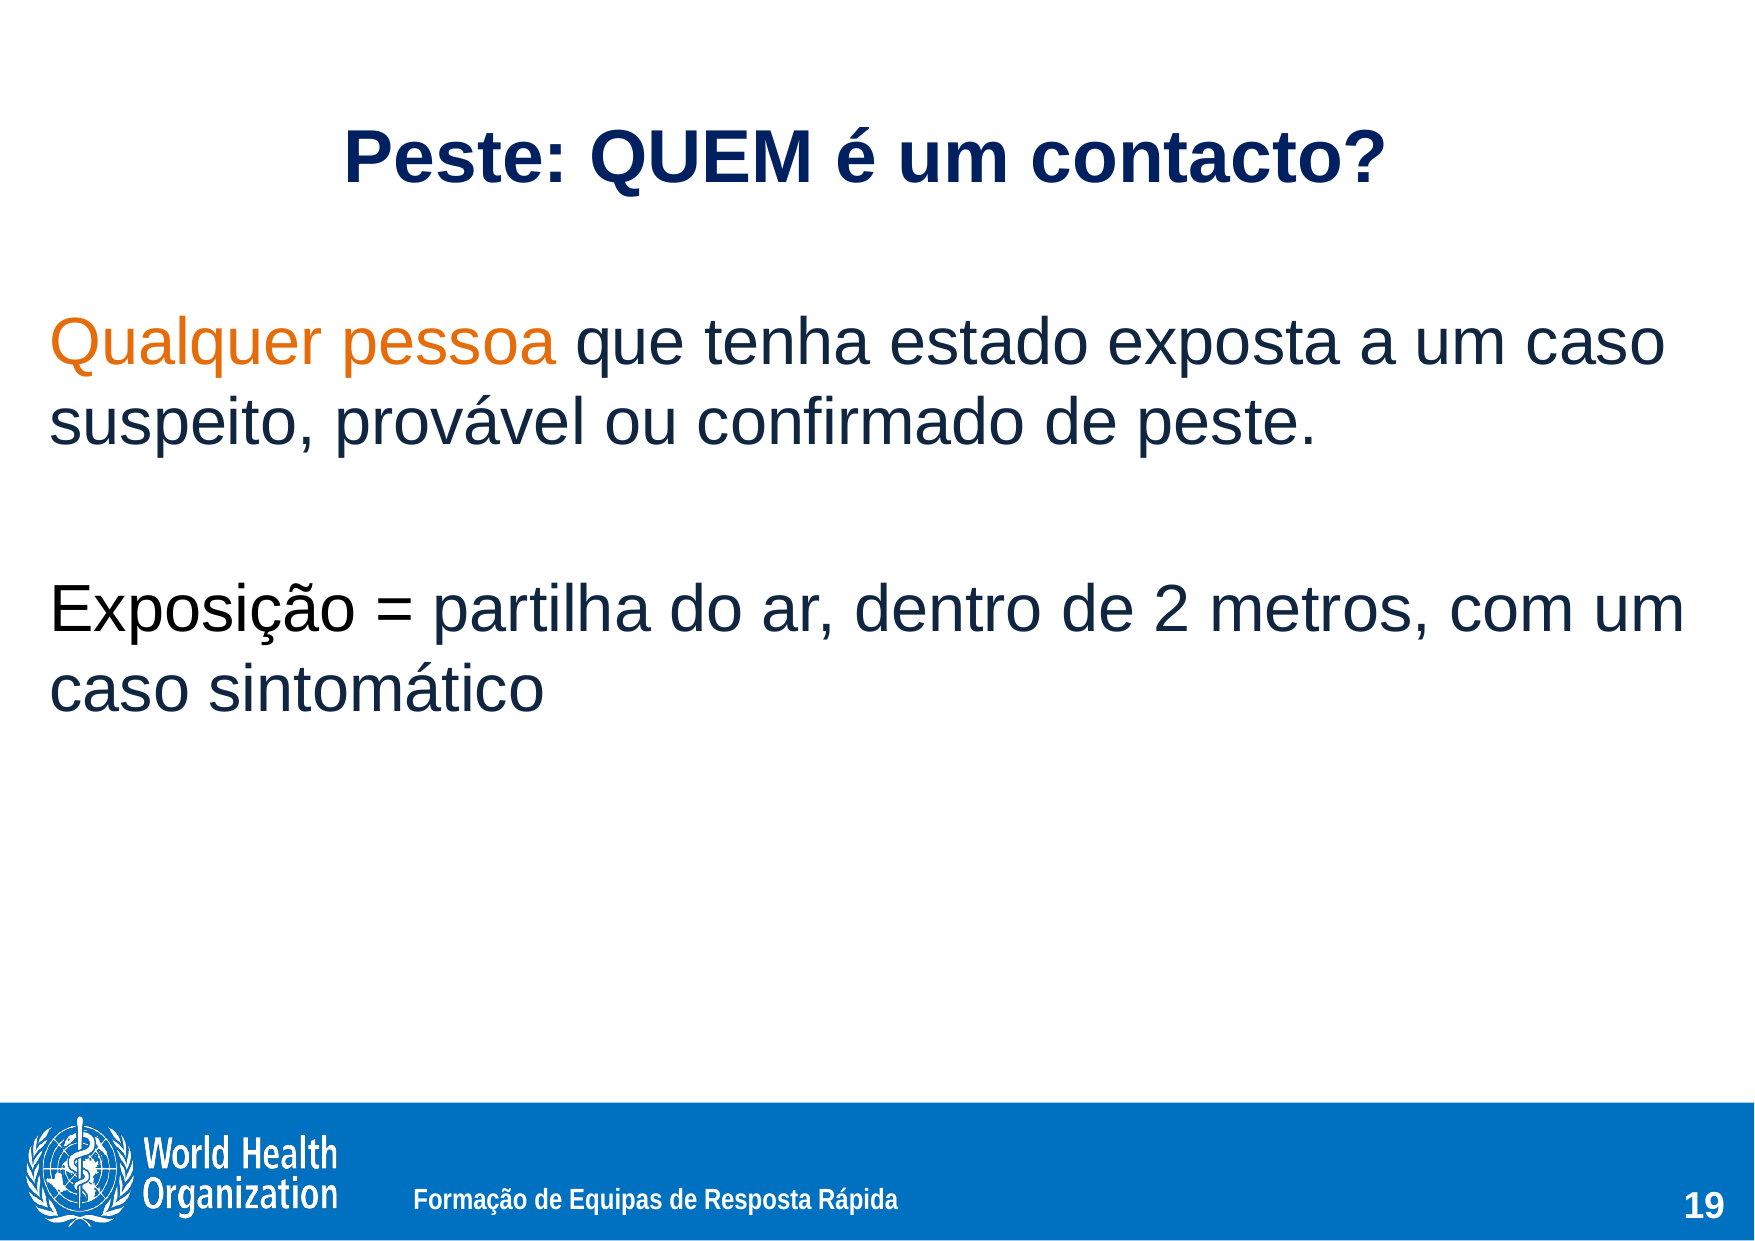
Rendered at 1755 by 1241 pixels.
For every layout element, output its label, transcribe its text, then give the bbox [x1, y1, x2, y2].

title Peste: QUEM é um contacto? [87, 49, 1667, 257]
picture [25, 1116, 337, 1227]
list Qualquer pessoa que tenha estado exposta a um caso suspeito, provável ou confirmado de peste. Exposição = partilha do ar, dentro de 2 metros, com um caso sintomático [31, 289, 1722, 777]
